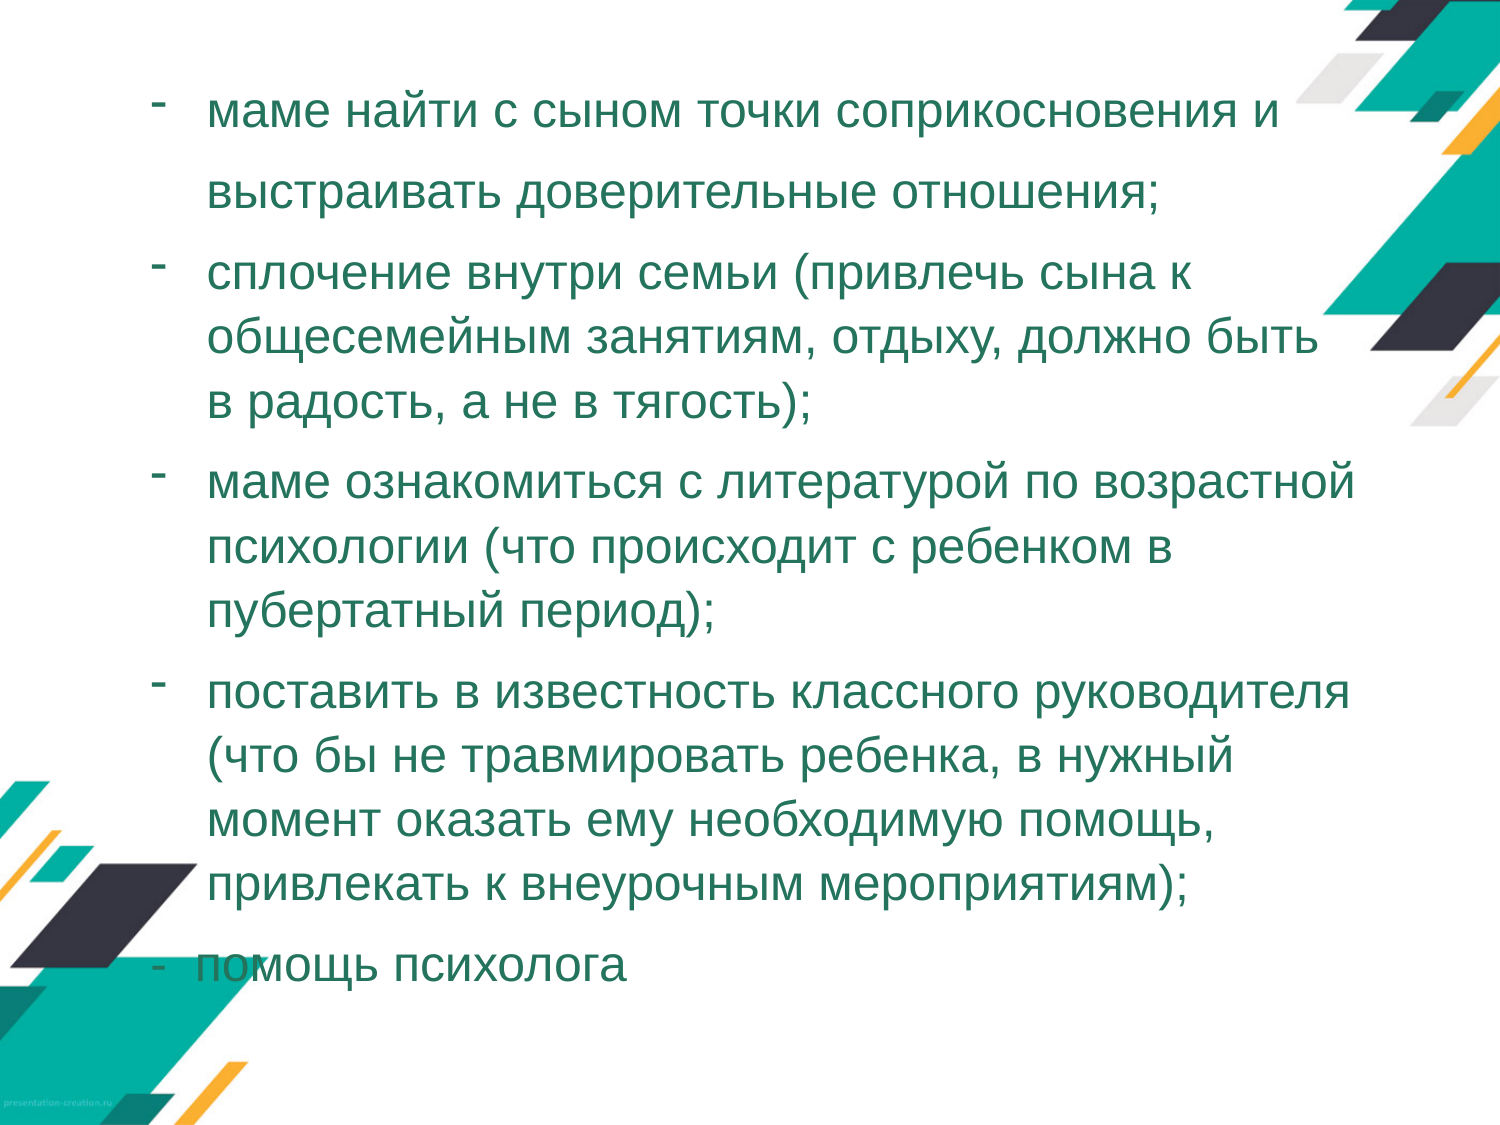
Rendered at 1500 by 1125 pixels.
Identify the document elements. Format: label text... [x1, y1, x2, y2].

text_box маме найти с сыном точки соприкосновения и выстраивать доверительные отношения; сплочение внутри семьи (привлечь сына к общесемейным занятиям, отдыху, должно быть в радость, а не в тягость); маме ознакомиться с литературой по возрастной психологии (что происходит с ребенком в пубертатный период); поставить в известность классного руководителя (что бы не травмировать ребенка, в нужный момент оказать ему необходимую помощь, привлекать к внеурочным мероприятиям); - помощь психолога [135, 66, 1388, 999]
picture [0, 0, 1500, 1125]
